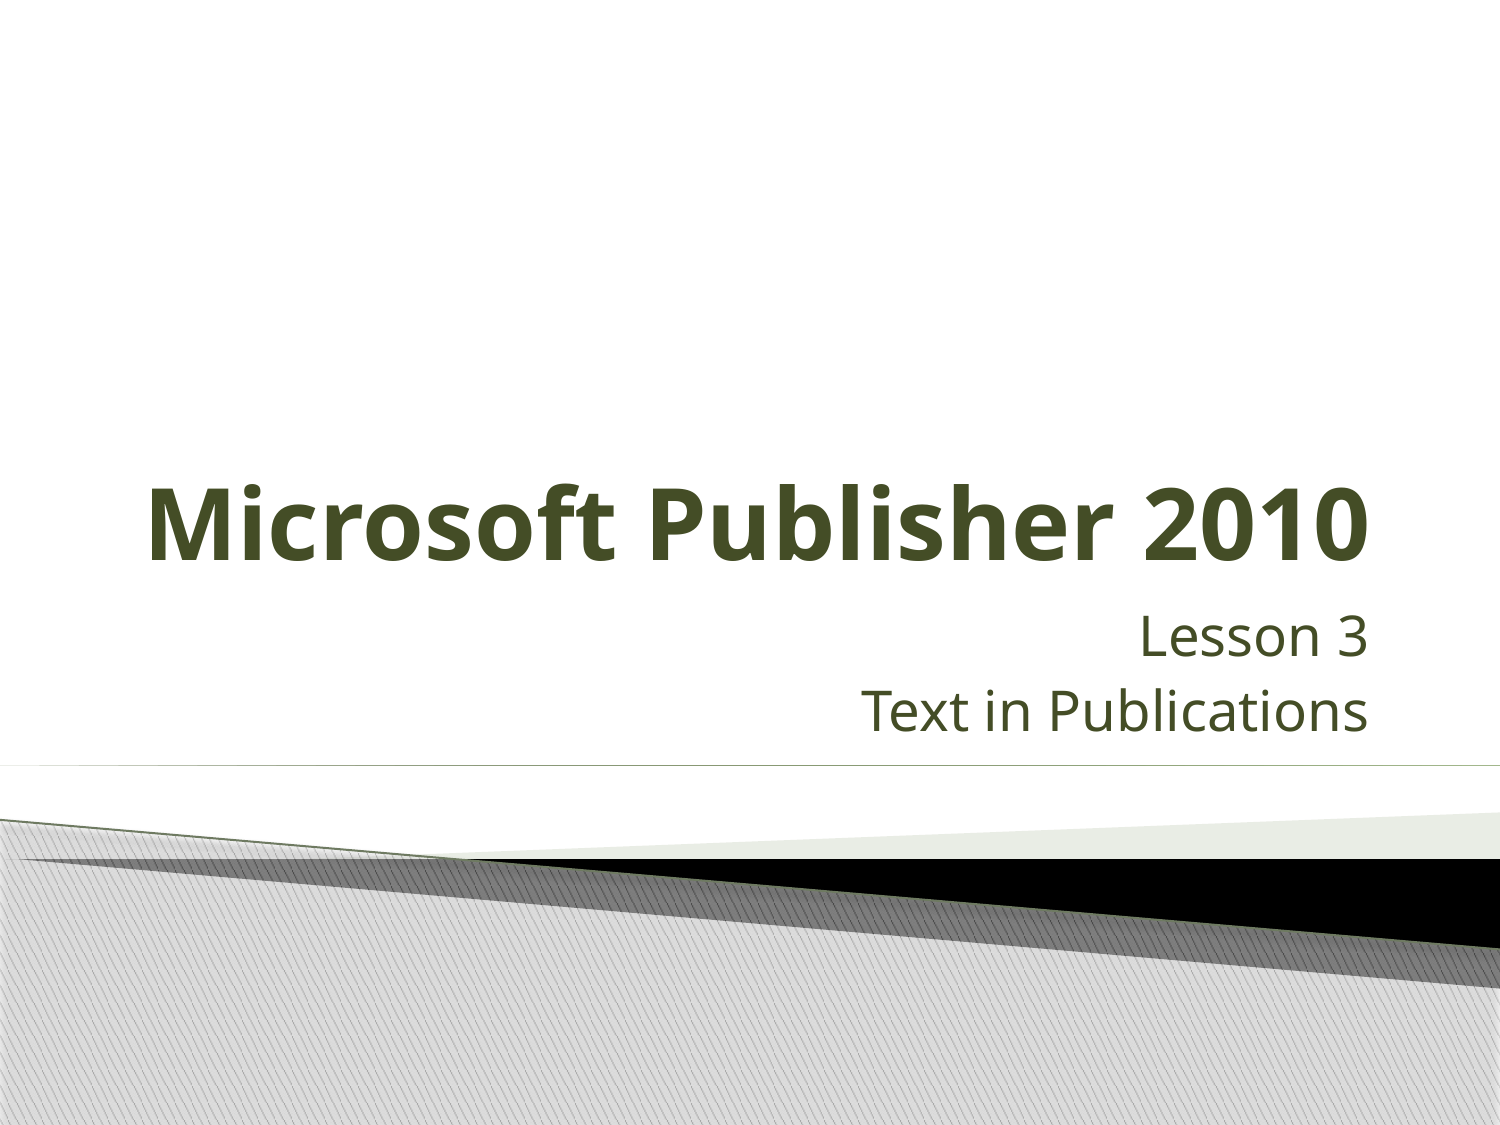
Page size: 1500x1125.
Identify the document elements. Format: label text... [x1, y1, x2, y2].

subtitle Lesson 3 Text in Publications [112, 592, 1388, 790]
title Microsoft Publisher 2010 [112, 287, 1388, 588]
picture [5, 859, 1500, 989]
